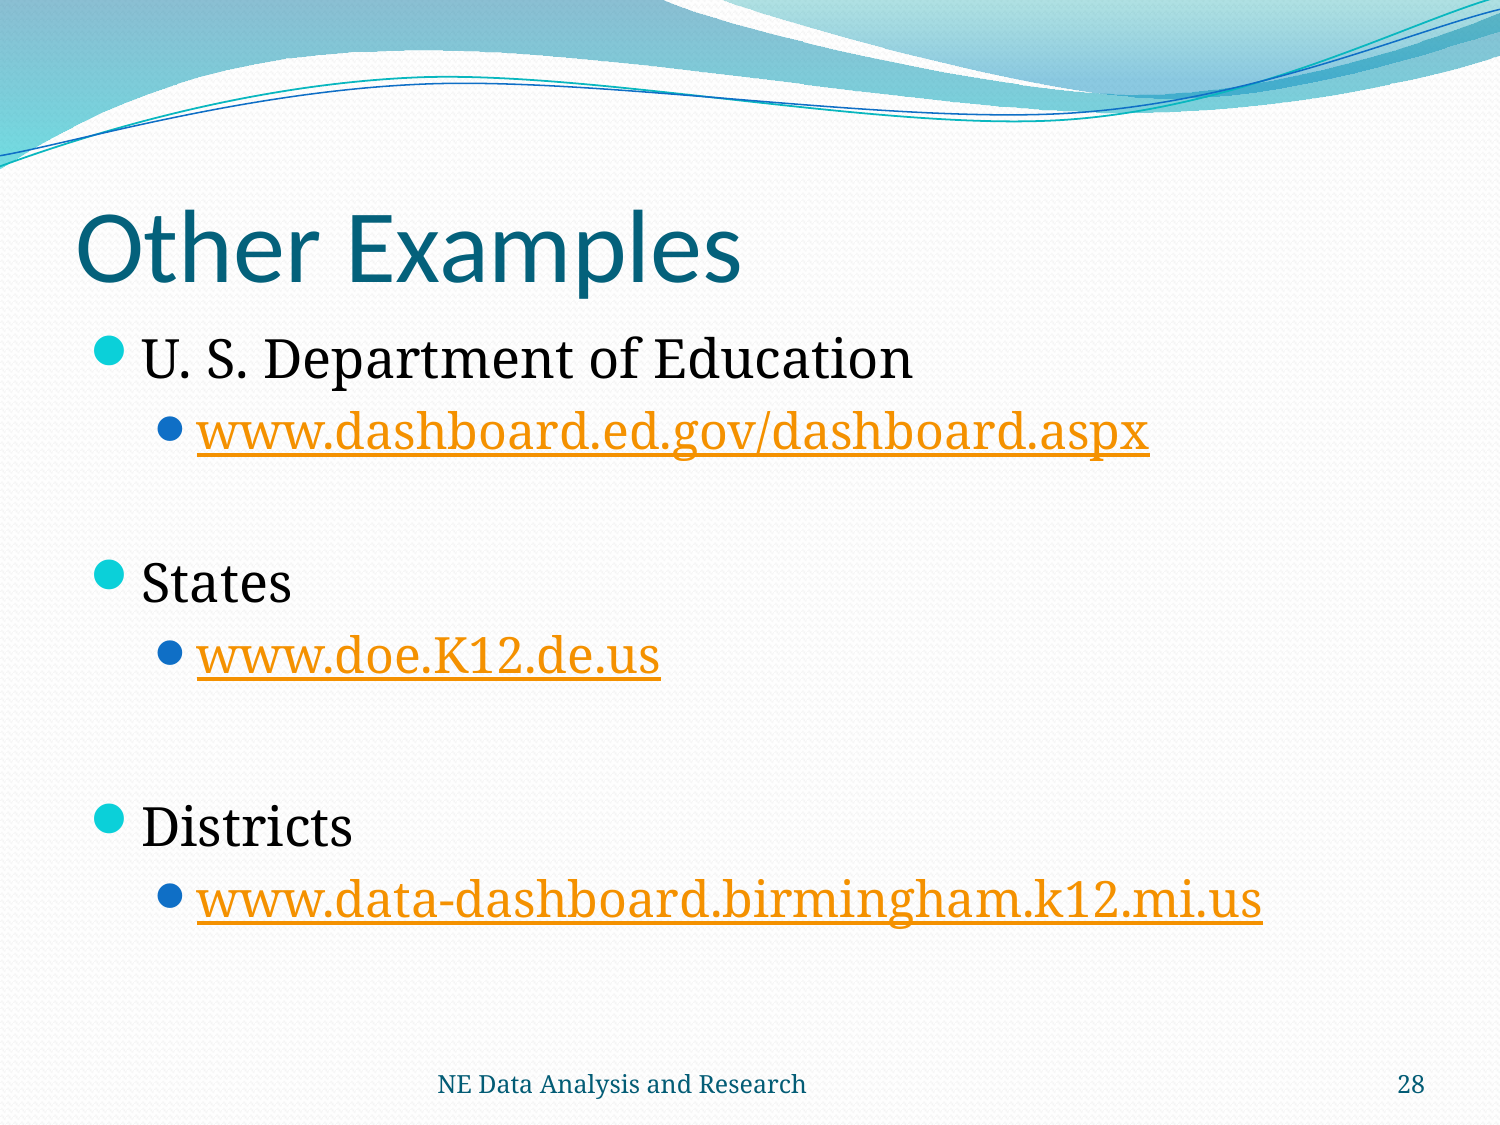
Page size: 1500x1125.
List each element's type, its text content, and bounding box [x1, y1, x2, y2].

footer NE Data Analysis and Research [437, 1042, 988, 1103]
title Other Examples [75, 115, 1425, 303]
slide_number 28 [1299, 1042, 1425, 1103]
list U. S. Department of Education www.dashboard.ed.gov/dashboard.aspx States www.doe.K12.de.us Districts www.data-dashboard.birmingham.k12.mi.us [75, 317, 1425, 1038]
